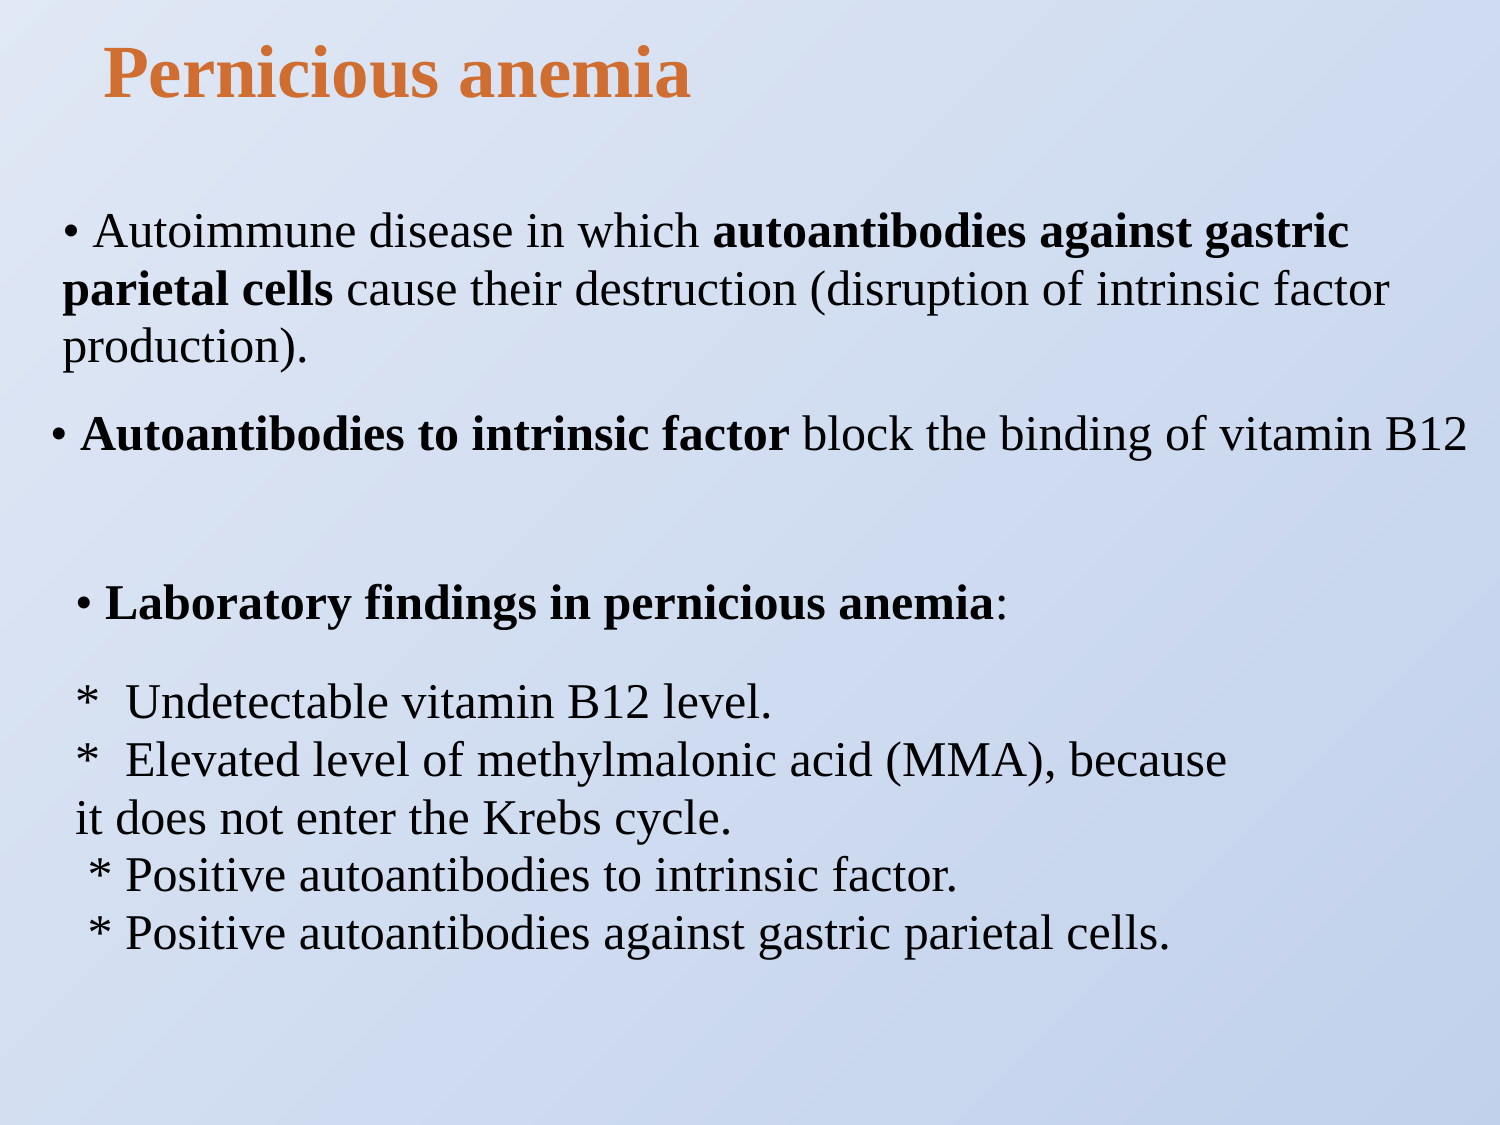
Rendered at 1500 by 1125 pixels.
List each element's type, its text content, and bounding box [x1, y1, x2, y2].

text_box • Laboratory findings in pernicious anemia: [75, 571, 1173, 671]
text_box • Autoantibodies to intrinsic factor block the binding of vitamin B12 [49, 399, 1475, 521]
text_box Pernicious anemia [103, 54, 693, 170]
text_box * Undetectable vitamin B12 level. * Elevated level of methylmalonic acid (MMA), because it does not enter the Krebs cycle. * Positive autoantibodies to intrinsic factor. * Positive autoantibodies against gastric parietal cells. [75, 671, 1238, 1017]
text_box • Autoimmune disease in which autoantibodies against gastric parietal cells cause their destruction (disruption of intrinsic factor production). [62, 199, 1488, 431]
